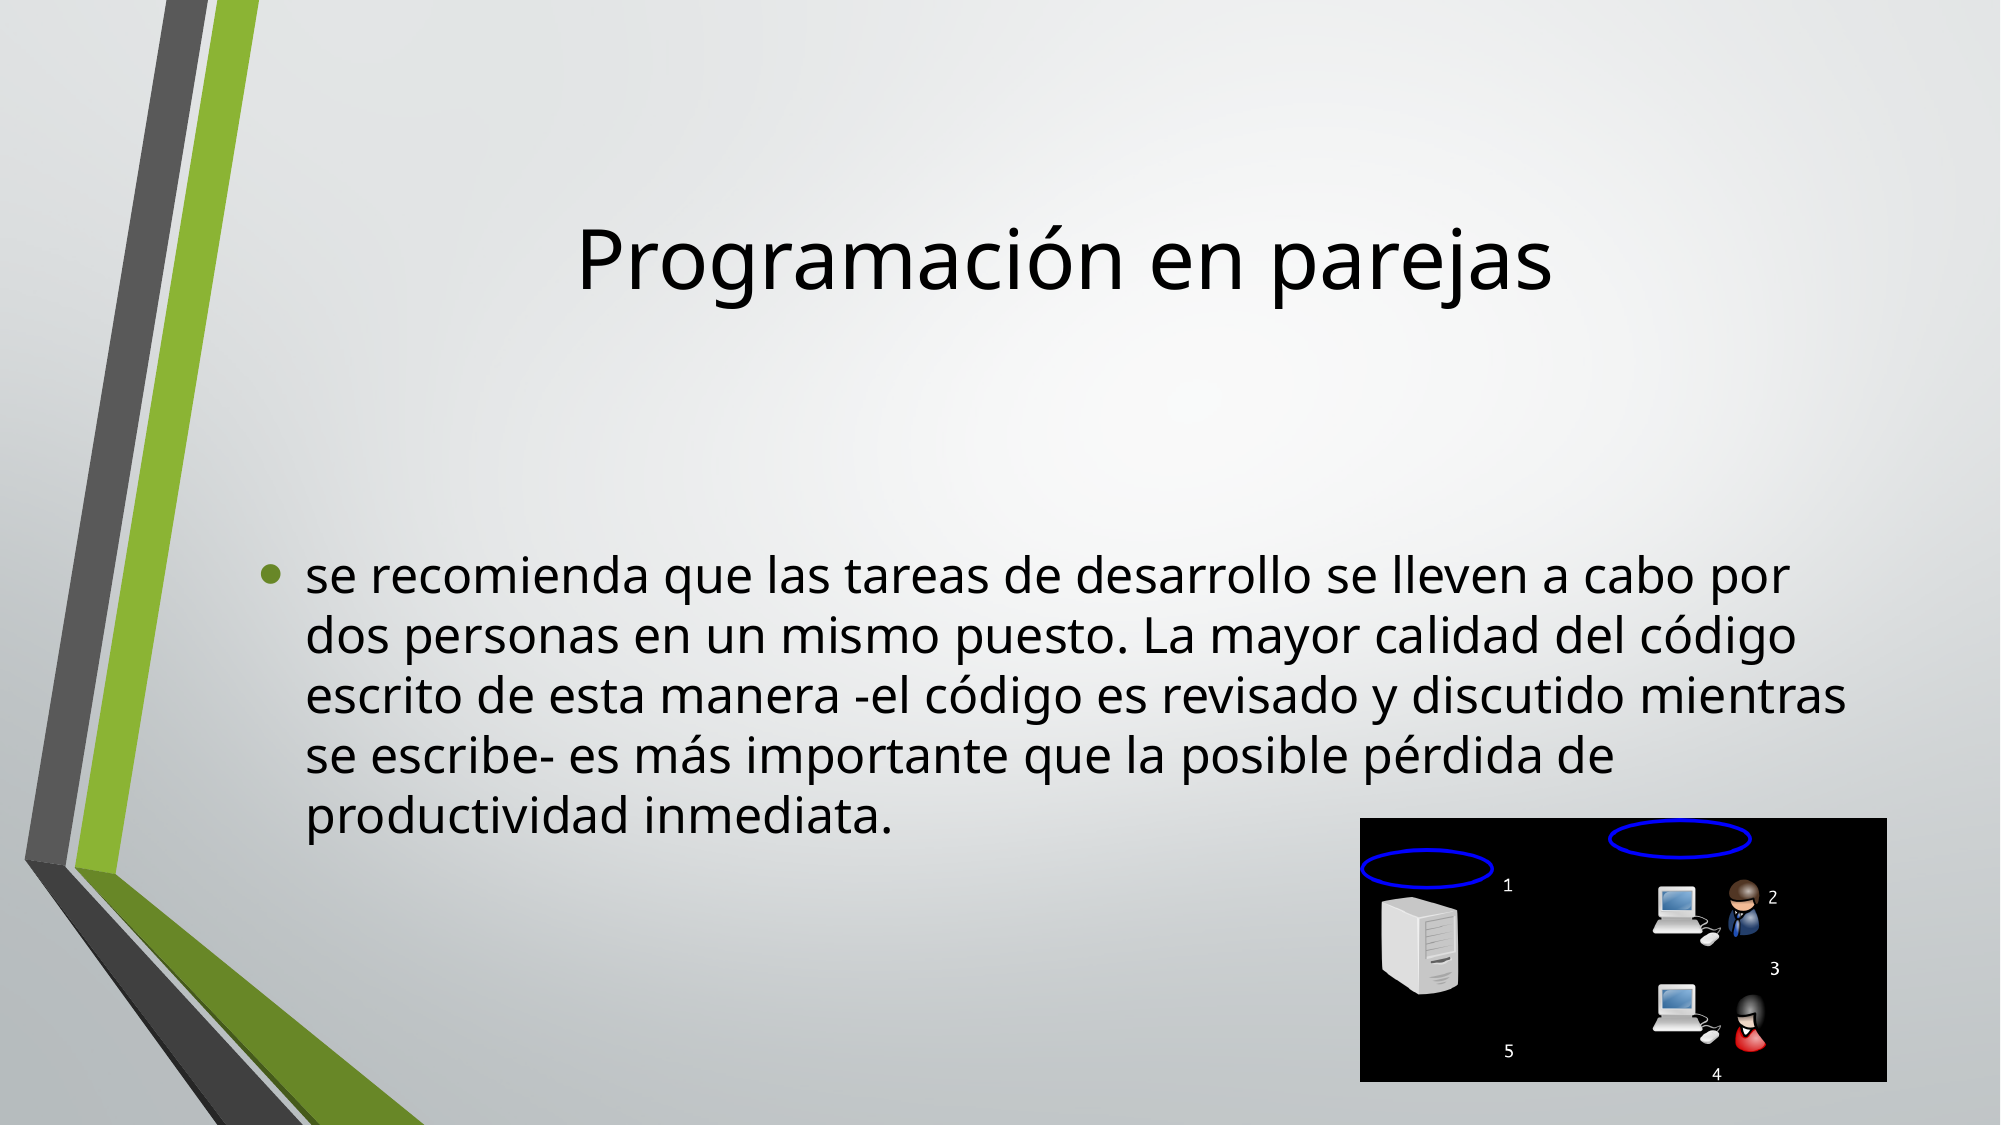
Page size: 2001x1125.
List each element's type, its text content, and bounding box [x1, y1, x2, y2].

title Programación en parejas [243, 112, 1887, 400]
picture [1360, 818, 1888, 1082]
list se recomienda que las tareas de desarrollo se lleven a cabo por dos personas en un mismo puesto. La mayor calidad del código escrito de esta manera -el código es revisado y discutido mientras se escribe- es más importante que la posible pérdida de productividad inmediata. [243, 437, 1887, 950]
